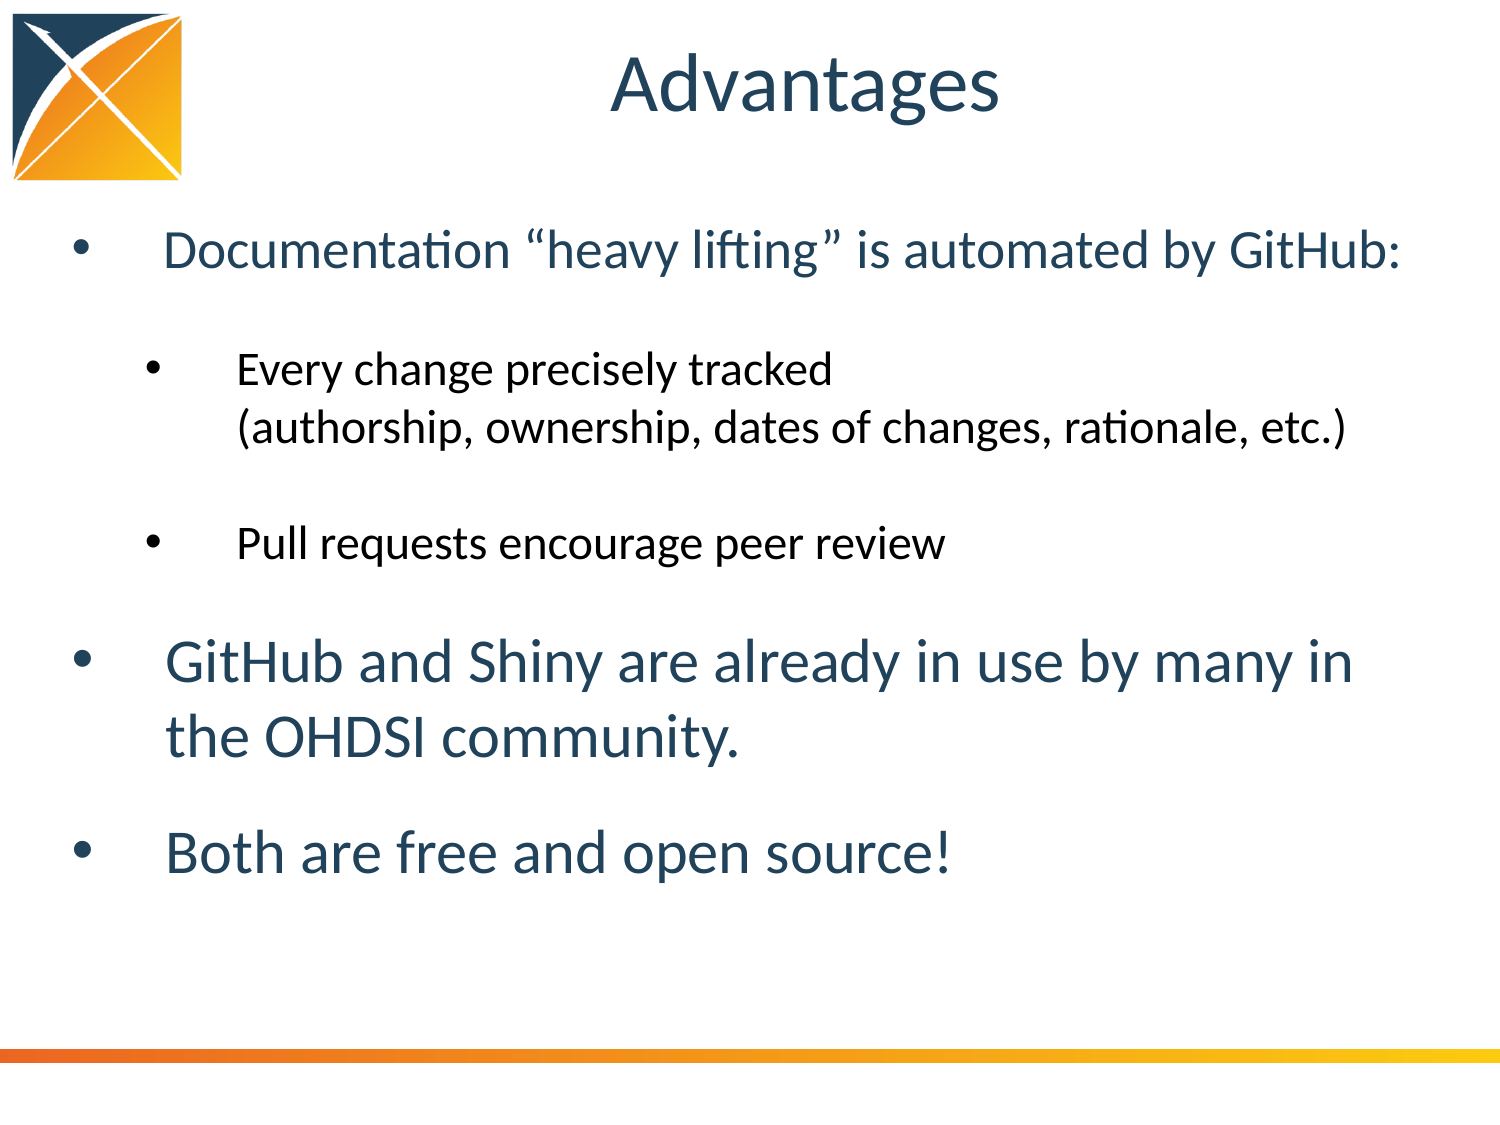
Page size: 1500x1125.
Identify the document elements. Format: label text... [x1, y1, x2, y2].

title Advantages [187, 9, 1425, 147]
picture [0, 0, 206, 200]
text_box Both are free and open source! [56, 765, 1425, 1003]
text_box Documentation “heavy lifting” is automated by GitHub: Every change precisely tracked (authorship, ownership, dates of changes, rationale, etc.) Pull requests encourage peer review [56, 179, 1425, 603]
text_box GitHub and Shiny are already in use by many in the OHDSI community. [56, 611, 1425, 765]
